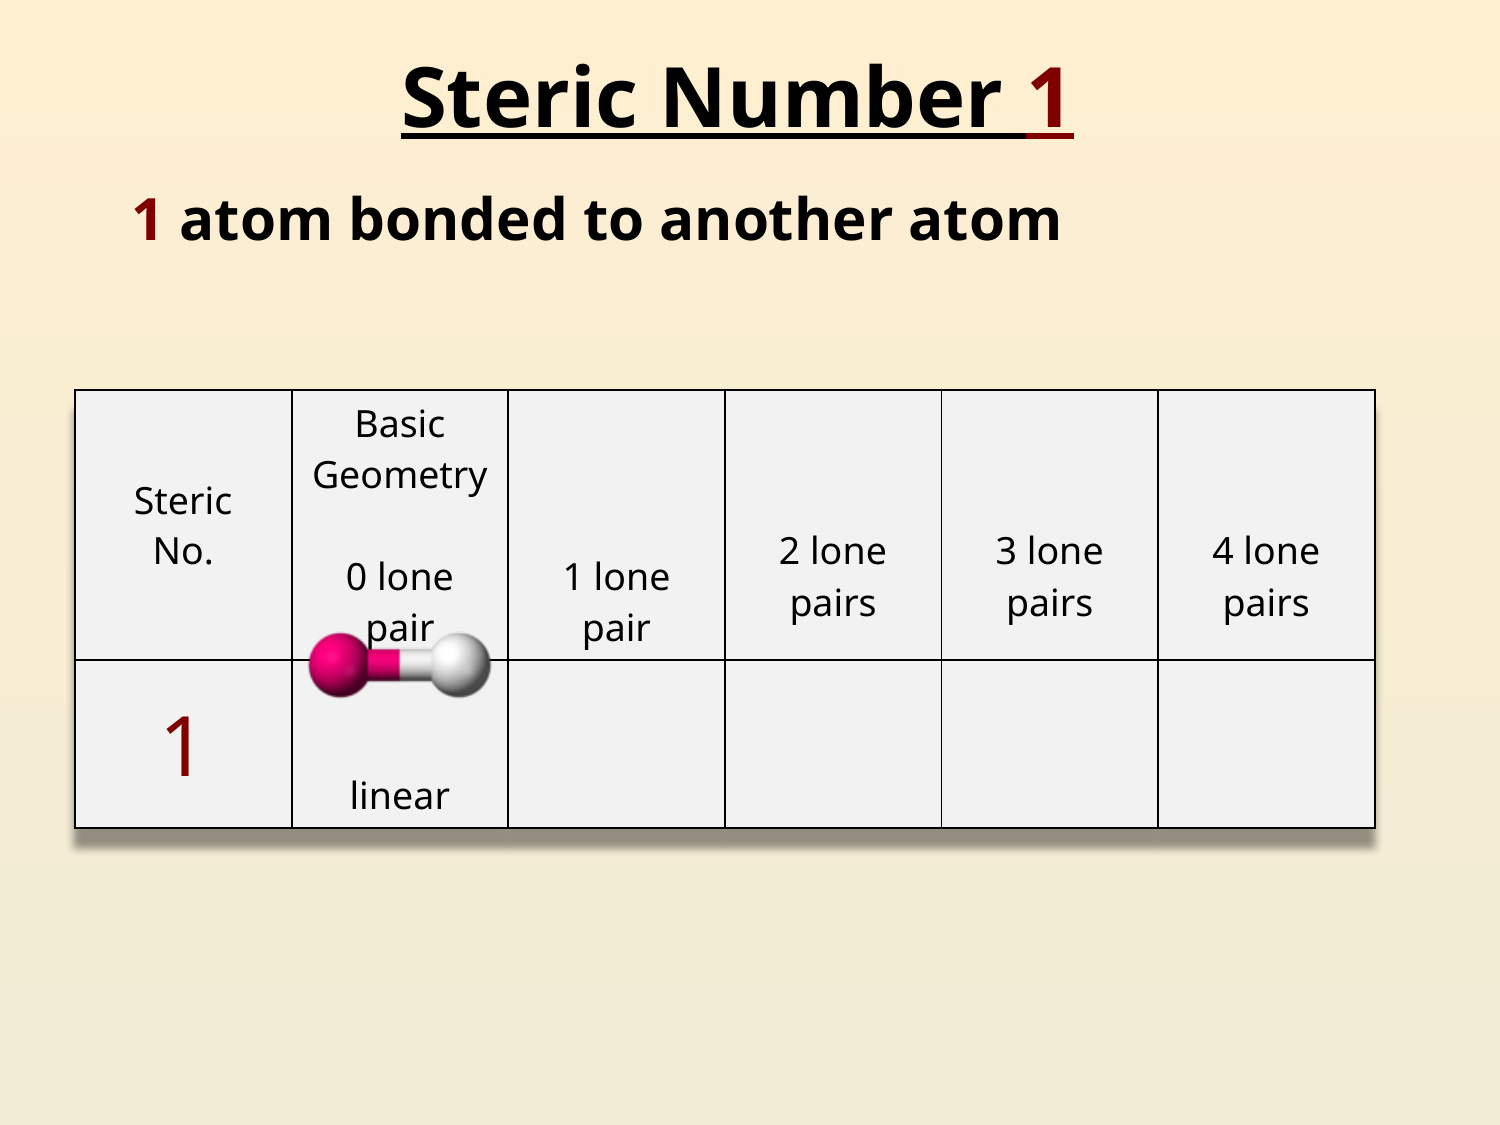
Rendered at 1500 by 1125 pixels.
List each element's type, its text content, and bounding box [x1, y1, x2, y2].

table_cell [1159, 661, 1374, 827]
table_cell linear [293, 661, 507, 827]
table_header Steric No. [76, 391, 291, 659]
table_header 4 lone pairs [1159, 391, 1374, 659]
table_header 3 lone pairs [942, 391, 1157, 659]
table_header Basic Geometry 0 lone pair [293, 391, 507, 659]
table_cell [726, 661, 941, 827]
text_box 1 atom bonded to another atom [116, 174, 1078, 260]
table_cell 1 [76, 661, 291, 827]
table_cell [942, 661, 1157, 827]
picture [299, 624, 501, 707]
table_header 2 lone pairs [726, 391, 941, 659]
title Steric Number 1 [99, 0, 1376, 188]
table_header 1 lone pair [509, 391, 724, 659]
table_cell [509, 661, 724, 827]
